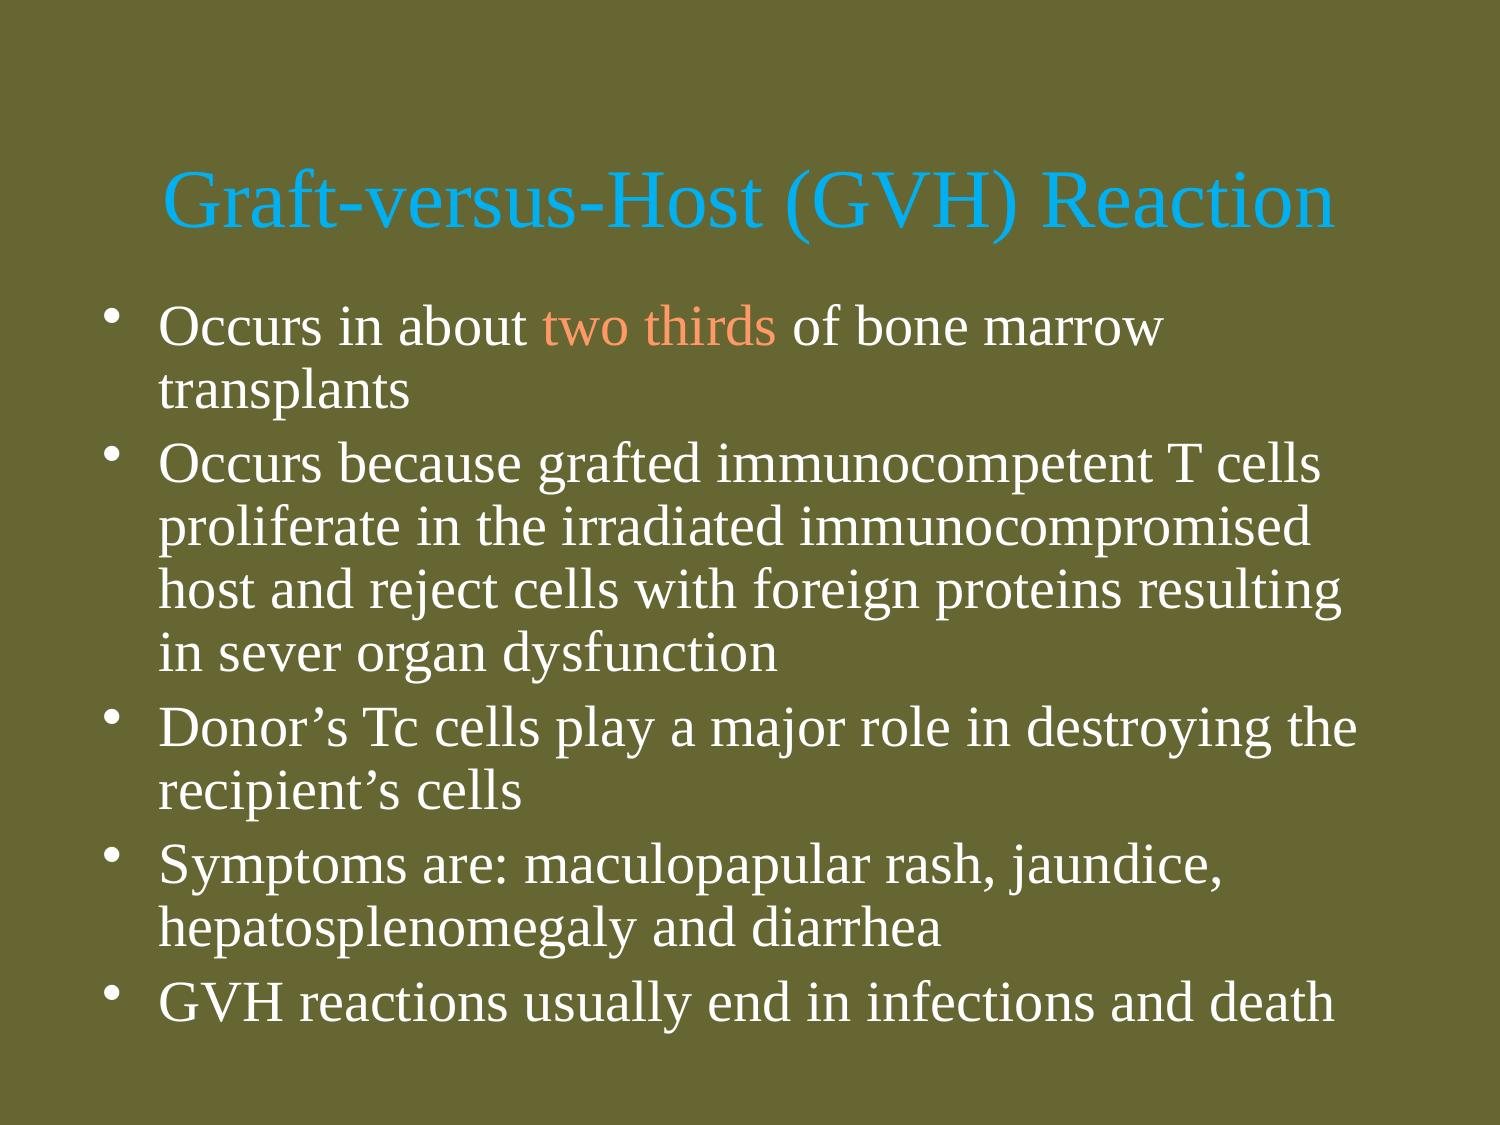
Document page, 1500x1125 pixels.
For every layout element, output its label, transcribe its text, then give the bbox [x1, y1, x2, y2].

title Graft-versus-Host (GVH) Reaction [112, 99, 1388, 287]
list Occurs in about two thirds of bone marrow transplants Occurs because grafted immunocompetent T cells proliferate in the irradiated immunocompromised host and reject cells with foreign proteins resulting in sever organ dysfunction Donor’s Tc cells play a major role in destroying the recipient’s cells Symptoms are: maculopapular rash, jaundice, hepatosplenomegaly and diarrhea GVH reactions usually end in infections and death [87, 287, 1413, 1063]
